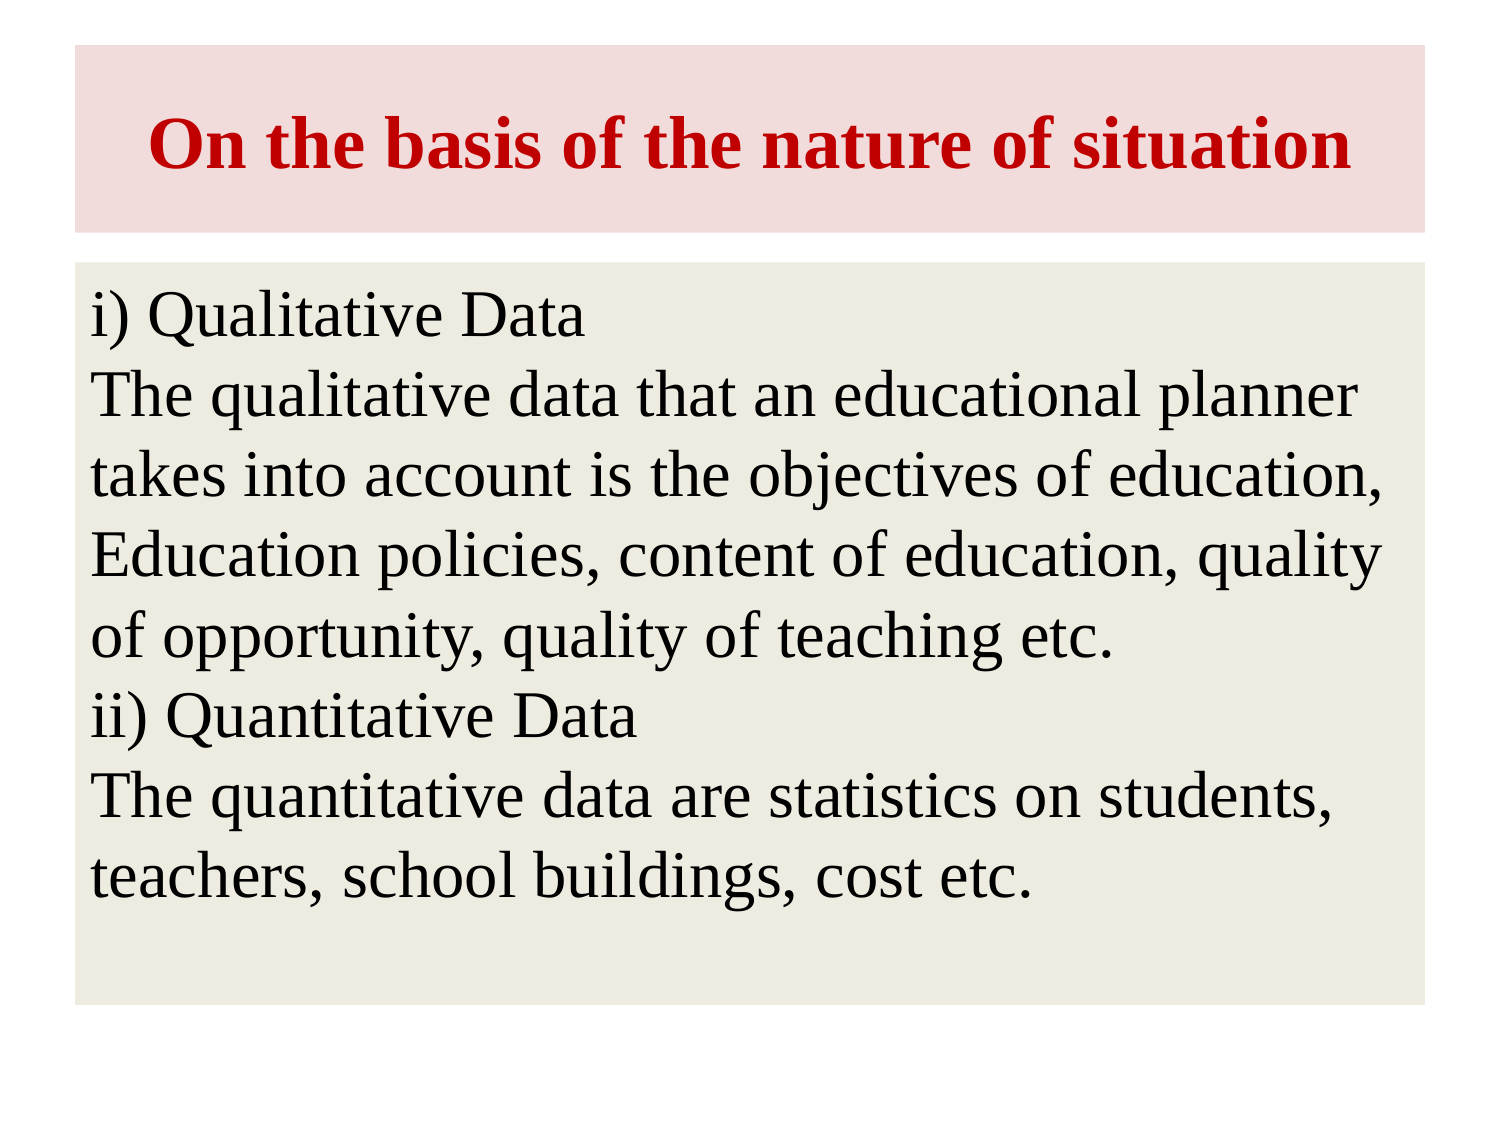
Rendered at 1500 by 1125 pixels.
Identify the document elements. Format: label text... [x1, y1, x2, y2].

list i) Qualitative Data The qualitative data that an educational planner takes into account is the objectives of education, Education policies, content of education, quality of opportunity, quality of teaching etc. ii) Quantitative Data The quantitative data are statistics on students, teachers, school buildings, cost etc. [75, 262, 1425, 1005]
title On the basis of the nature of situation [75, 45, 1425, 233]
